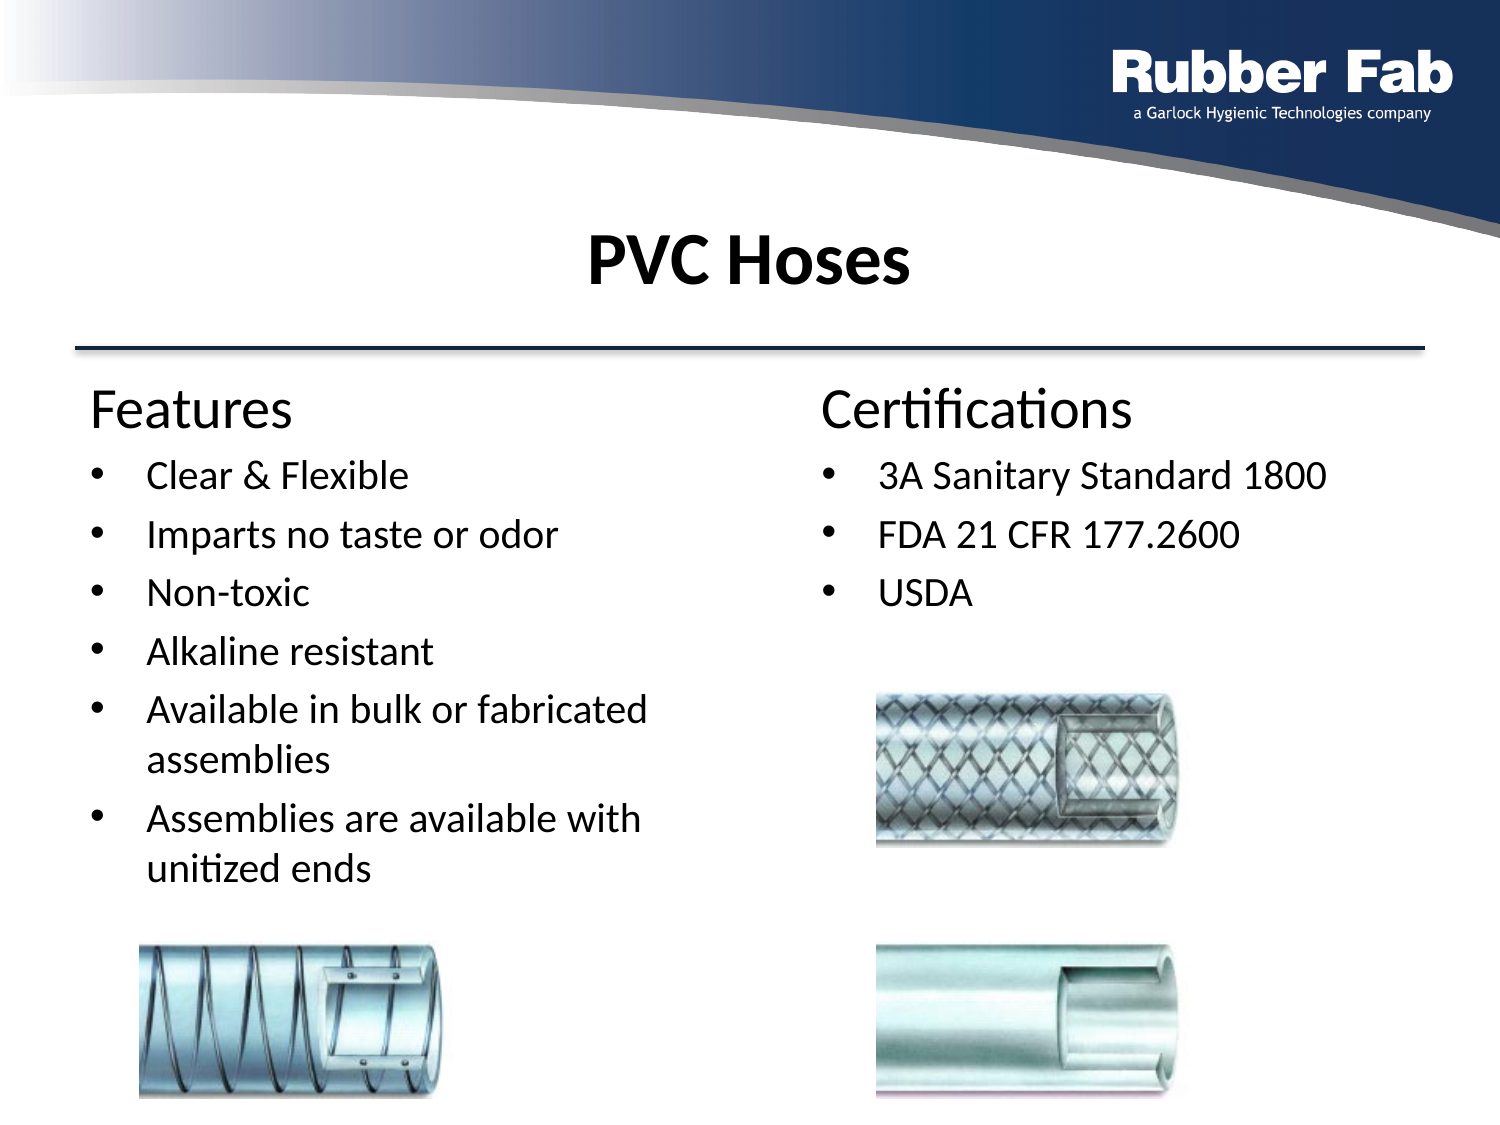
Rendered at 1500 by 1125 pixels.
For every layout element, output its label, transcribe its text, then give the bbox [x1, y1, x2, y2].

picture [875, 689, 1189, 848]
text_box Certifications 3A Sanitary Standard 1800 FDA 21 CFR 177.2600 USDA [806, 362, 1439, 1005]
title PVC Hoses [75, 160, 1425, 349]
picture [0, 0, 1500, 240]
picture [875, 940, 1189, 1099]
picture [139, 940, 453, 1099]
list Features Clear & Flexible Imparts no taste or odor Non-toxic Alkaline resistant Available in bulk or fabricated assemblies Assemblies are available with unitized ends [75, 362, 707, 1005]
